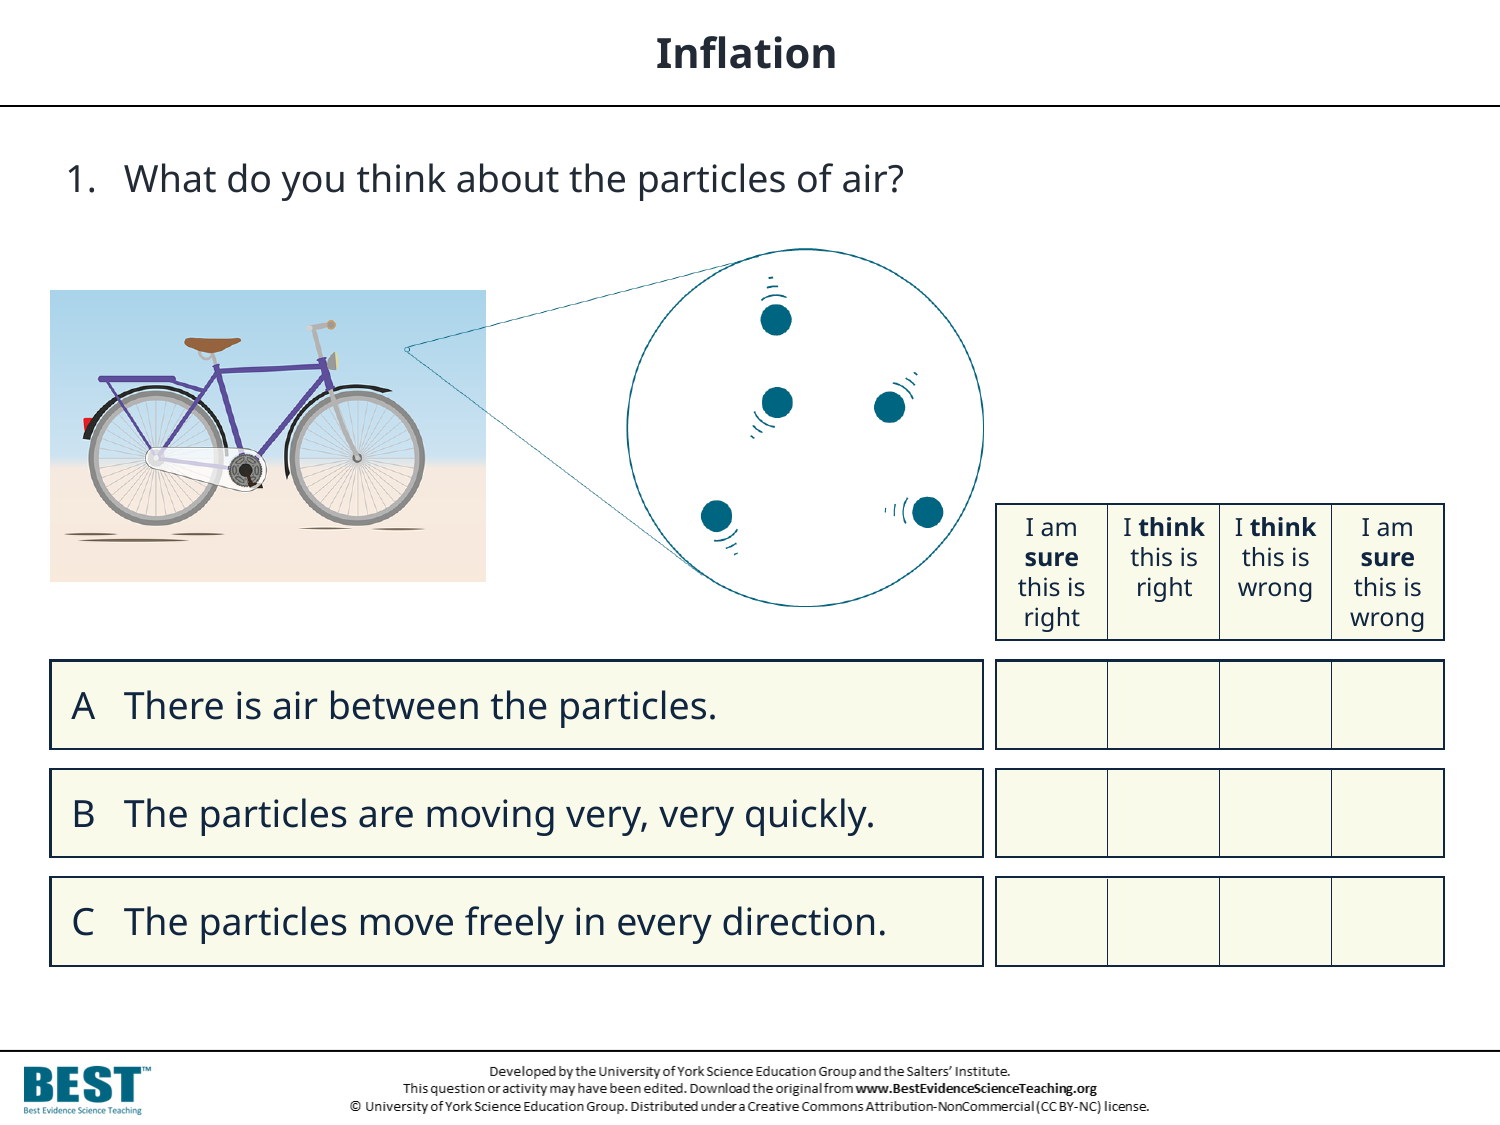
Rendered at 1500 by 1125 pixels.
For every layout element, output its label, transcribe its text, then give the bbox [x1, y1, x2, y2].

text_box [995, 503, 1444, 642]
text_box Inflation [23, 4, 1471, 99]
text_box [995, 768, 1444, 859]
picture [0, 105, 1500, 1125]
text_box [995, 660, 1444, 750]
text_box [995, 876, 1444, 968]
